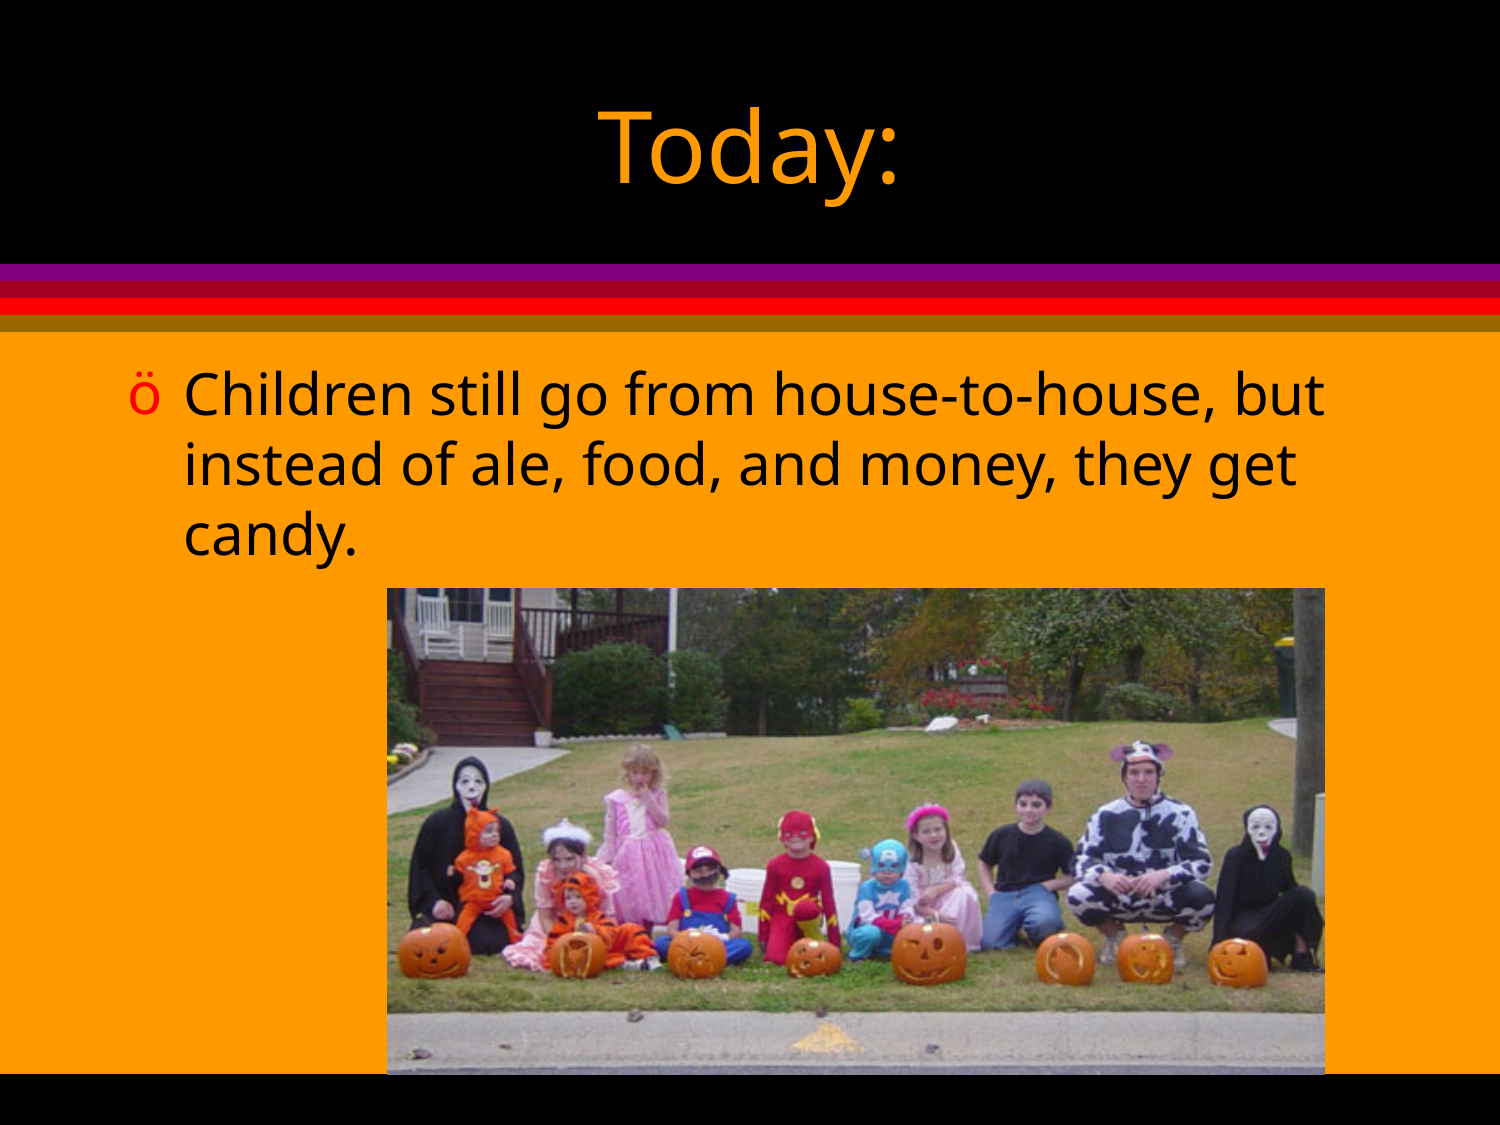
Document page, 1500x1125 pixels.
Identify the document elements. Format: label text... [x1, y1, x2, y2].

list Children still go from house-to-house, but instead of ale, food, and money, they get candy. [112, 350, 1388, 1025]
picture [387, 588, 1326, 1076]
title Today: [112, 50, 1388, 238]
